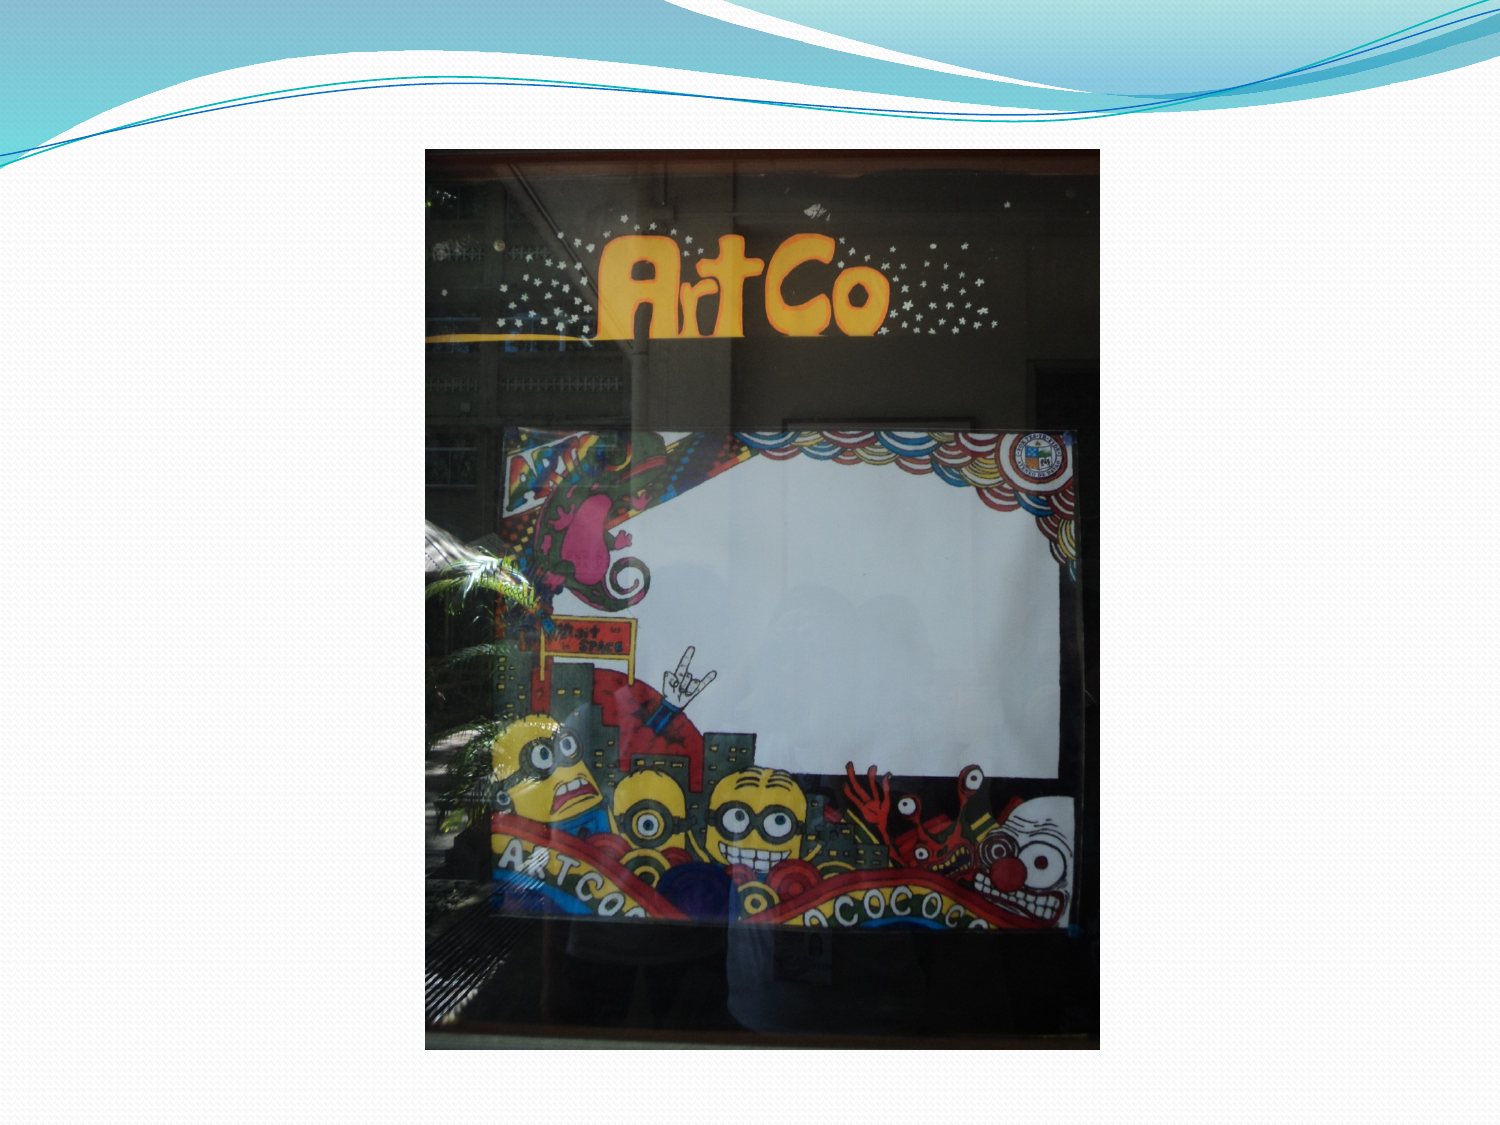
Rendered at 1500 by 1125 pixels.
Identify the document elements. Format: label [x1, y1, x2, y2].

list [424, 149, 1101, 1051]
